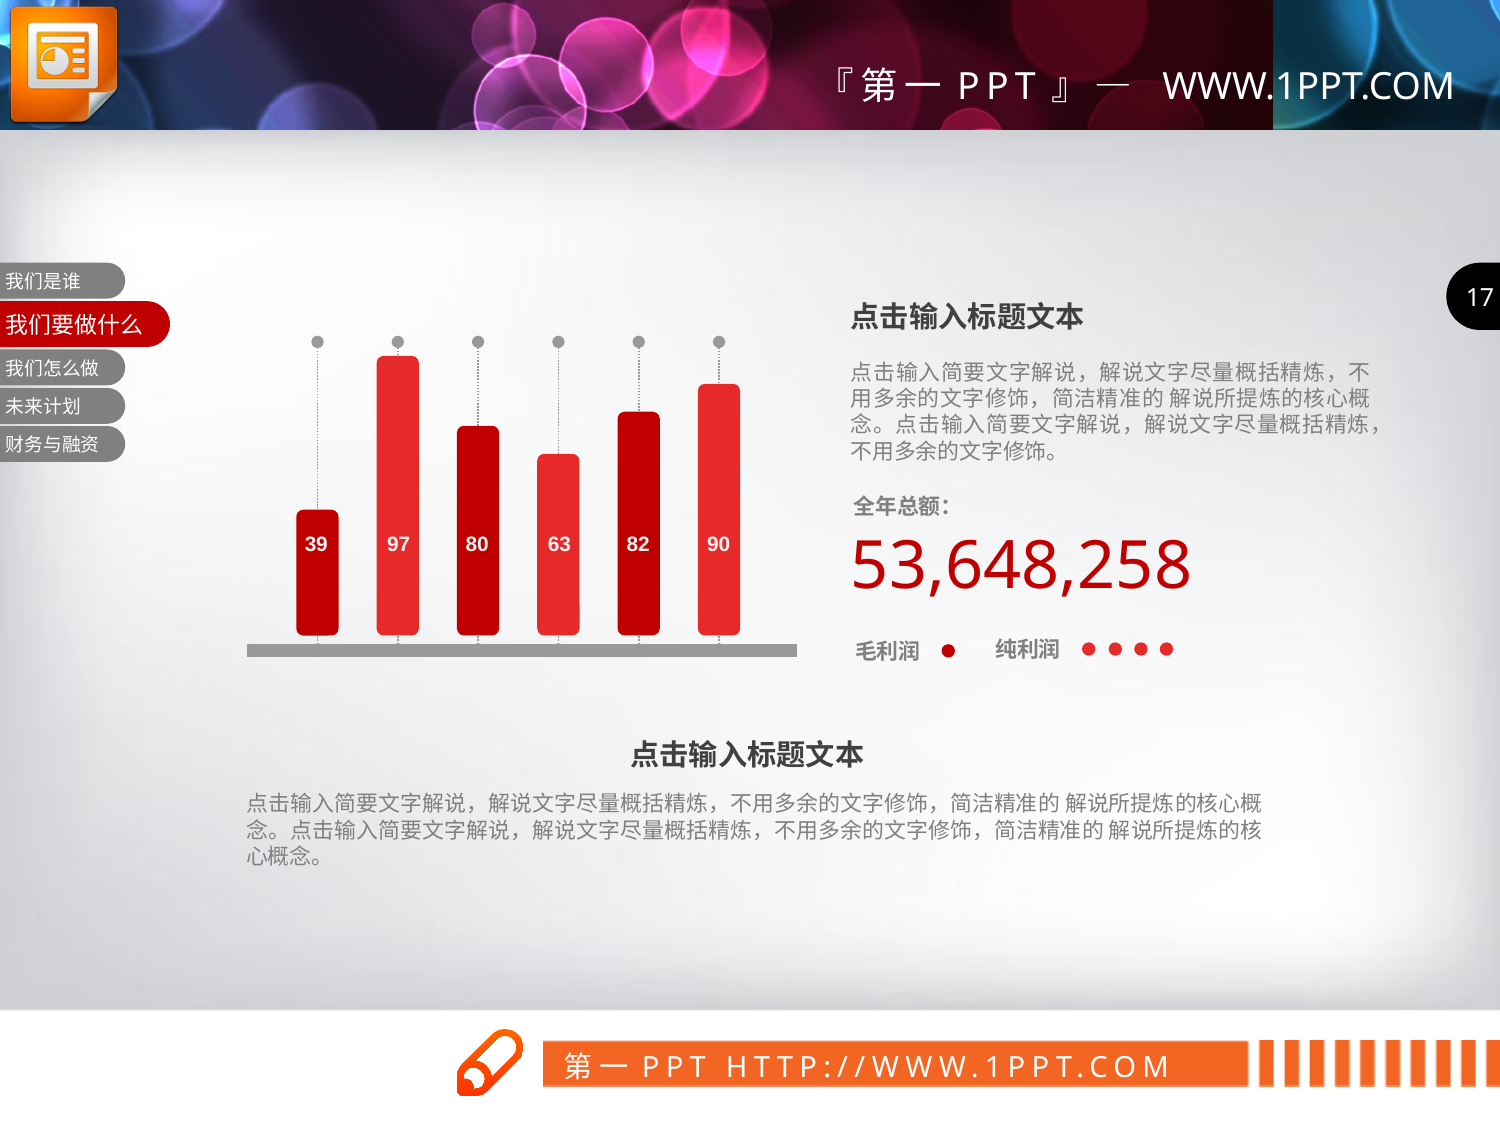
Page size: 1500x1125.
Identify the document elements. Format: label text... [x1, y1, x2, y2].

text_box 点击输入简要文字解说，解说文字尽量概括精炼，不用多余的文字修饰，简洁精准的 解说所提炼的核心概念。点击输入简要文字解说，解说文字尽量概括精炼，不用多余的文字修饰，简洁精准的 解说所提炼的核心概念。 [246, 790, 1263, 869]
text_box 毛利润 [854, 637, 934, 664]
text_box 17 [1450, 263, 1500, 331]
text_box 财务与融资 [0, 426, 144, 462]
text_box 未来计划 [0, 387, 144, 424]
text_box 点击输入简要文字解说，解说文字尽量概括精炼，不用多余的文字修饰，简洁精准的 解说所提炼的核心概念。点击输入简要文字解说，解说文字尽量概括精炼，不用多余的文字修饰。 [850, 358, 1371, 464]
text_box 全年总额： [853, 492, 1033, 520]
text_box 我们怎么做 [0, 349, 144, 386]
picture [0, 0, 1500, 1012]
text_box 53,648,258 [850, 522, 1254, 603]
text_box [1082, 642, 1096, 656]
text_box 点击输入标题文本 [850, 298, 1107, 334]
text_box 我们是谁 [0, 262, 144, 299]
text_box 纯利润 [995, 635, 1075, 662]
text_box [246, 341, 798, 651]
text_box [1159, 642, 1174, 656]
text_box [941, 644, 955, 658]
text_box [1108, 642, 1123, 656]
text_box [304, 530, 731, 557]
text_box [1446, 281, 1450, 312]
text_box 我们要做什么 [0, 303, 206, 346]
text_box [1134, 642, 1148, 656]
text_box 点击输入标题文本 [630, 735, 887, 771]
picture [543, 1040, 1500, 1087]
